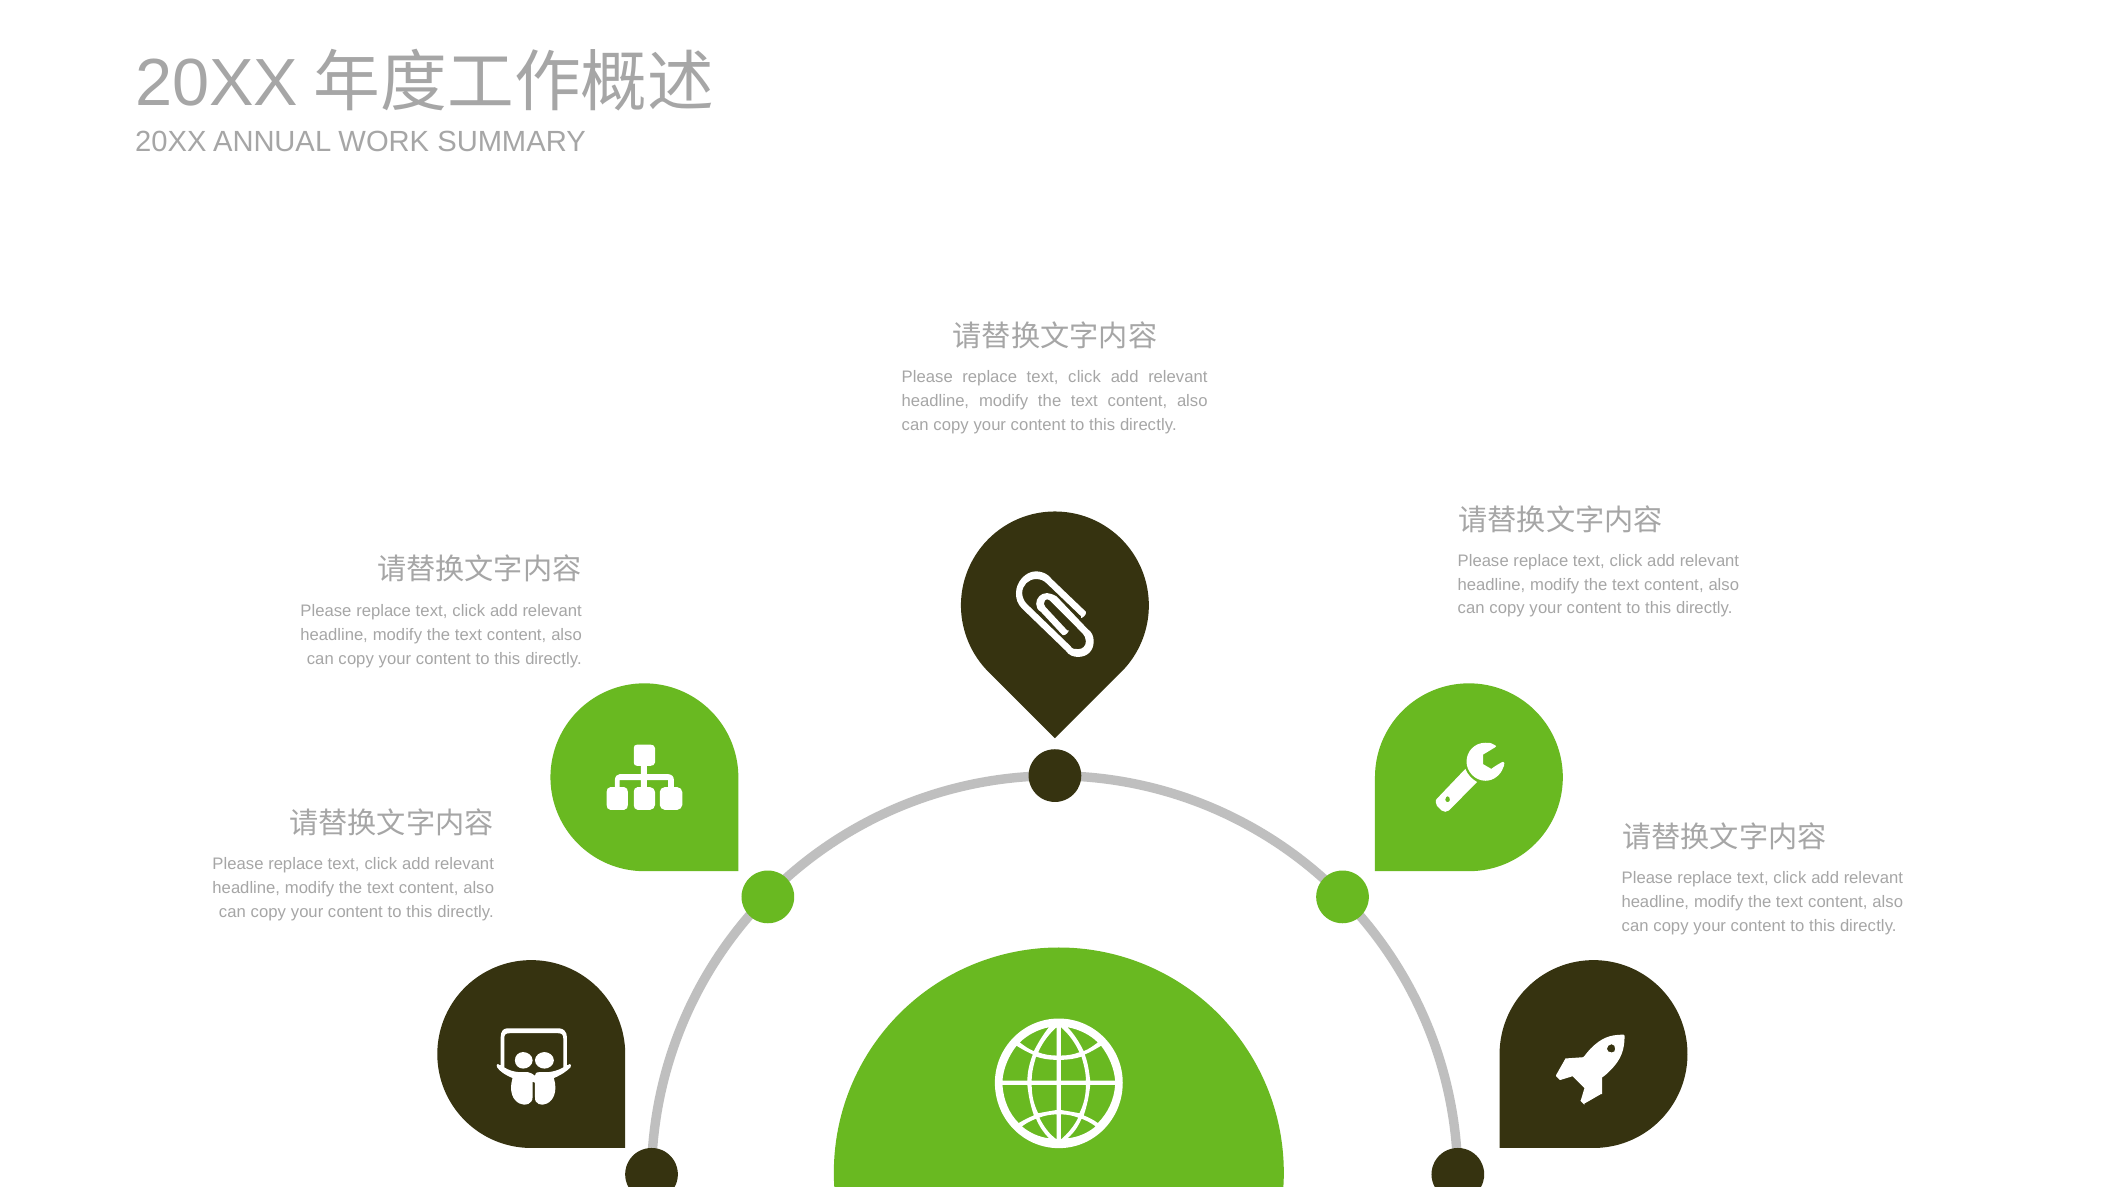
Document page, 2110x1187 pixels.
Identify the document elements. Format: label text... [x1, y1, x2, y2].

text_box [1027, 748, 1083, 804]
text_box [606, 744, 683, 810]
text_box 请替换文字内容 [376, 550, 582, 586]
text_box [1430, 1146, 1486, 1187]
text_box [652, 776, 1457, 1183]
text_box 请替换文字内容 [952, 317, 1158, 353]
text_box Please replace text, click add relevant headline, modify the text content, also can copy your content to this directly. [288, 595, 583, 668]
text_box [1498, 959, 1689, 1150]
text_box [1556, 1034, 1625, 1105]
text_box [436, 959, 627, 1150]
text_box [1315, 869, 1370, 925]
text_box [959, 510, 1150, 740]
text_box Please replace text, click add relevant headline, modify the text content, also can copy your content to this directly. [1621, 862, 1915, 935]
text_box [833, 947, 1284, 1187]
text_box 20XX年度工作概述 [135, 38, 783, 119]
text_box Please replace text, click add relevant headline, modify the text content, also can copy your content to this directly. [1457, 545, 1764, 618]
text_box [1435, 742, 1505, 812]
text_box 请替换文字内容 [1458, 500, 1664, 536]
text_box 请替换文字内容 [288, 804, 494, 840]
text_box 20XX ANNUAL WORK SUMMARY [135, 122, 596, 158]
text_box Please replace text, click add relevant headline, modify the text content, also can copy your content to this directly. [901, 361, 1209, 434]
text_box Please replace text, click add relevant headline, modify the text content, also can copy your content to this directly. [204, 849, 495, 922]
text_box [549, 682, 740, 873]
text_box [496, 1028, 571, 1105]
text_box [624, 1146, 679, 1187]
text_box [1373, 682, 1564, 873]
text_box 请替换文字内容 [1622, 818, 1828, 854]
text_box [1015, 571, 1094, 657]
text_box [740, 869, 796, 925]
